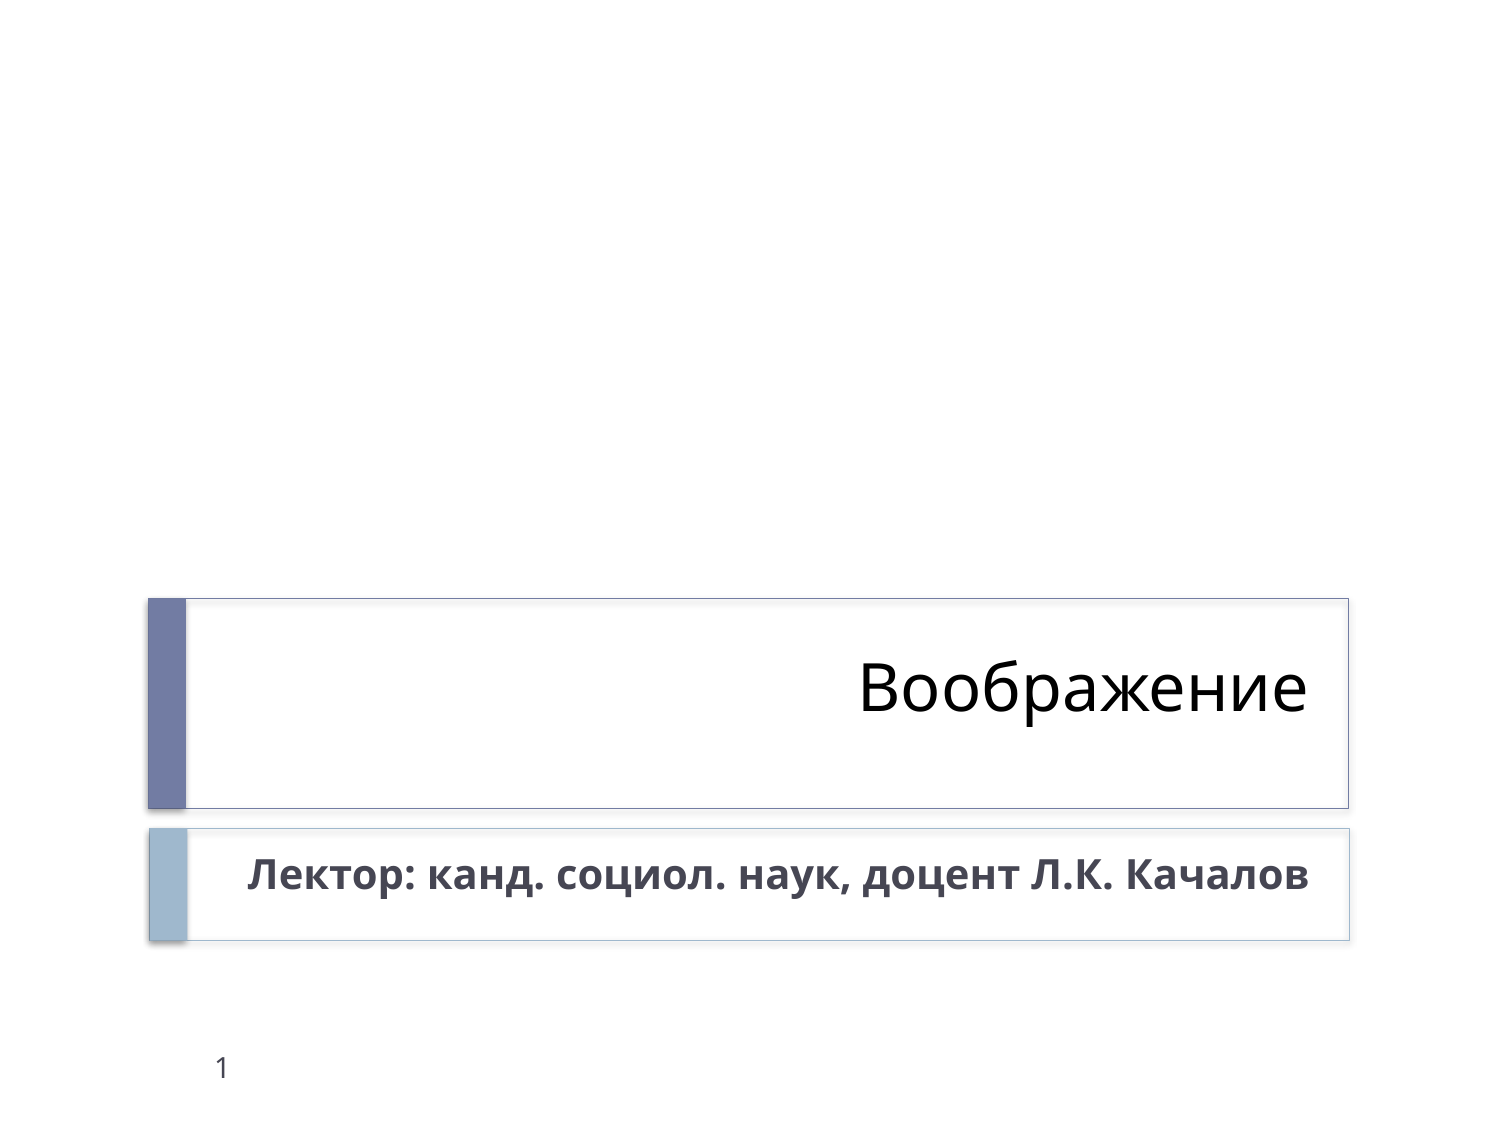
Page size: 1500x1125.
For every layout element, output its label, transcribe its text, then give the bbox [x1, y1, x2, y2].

subtitle Лектор: канд. социол. наук, доцент Л.К. Качалов [200, 840, 1325, 929]
slide_number 1 [199, 1042, 400, 1103]
title Воображение [200, 637, 1325, 800]
